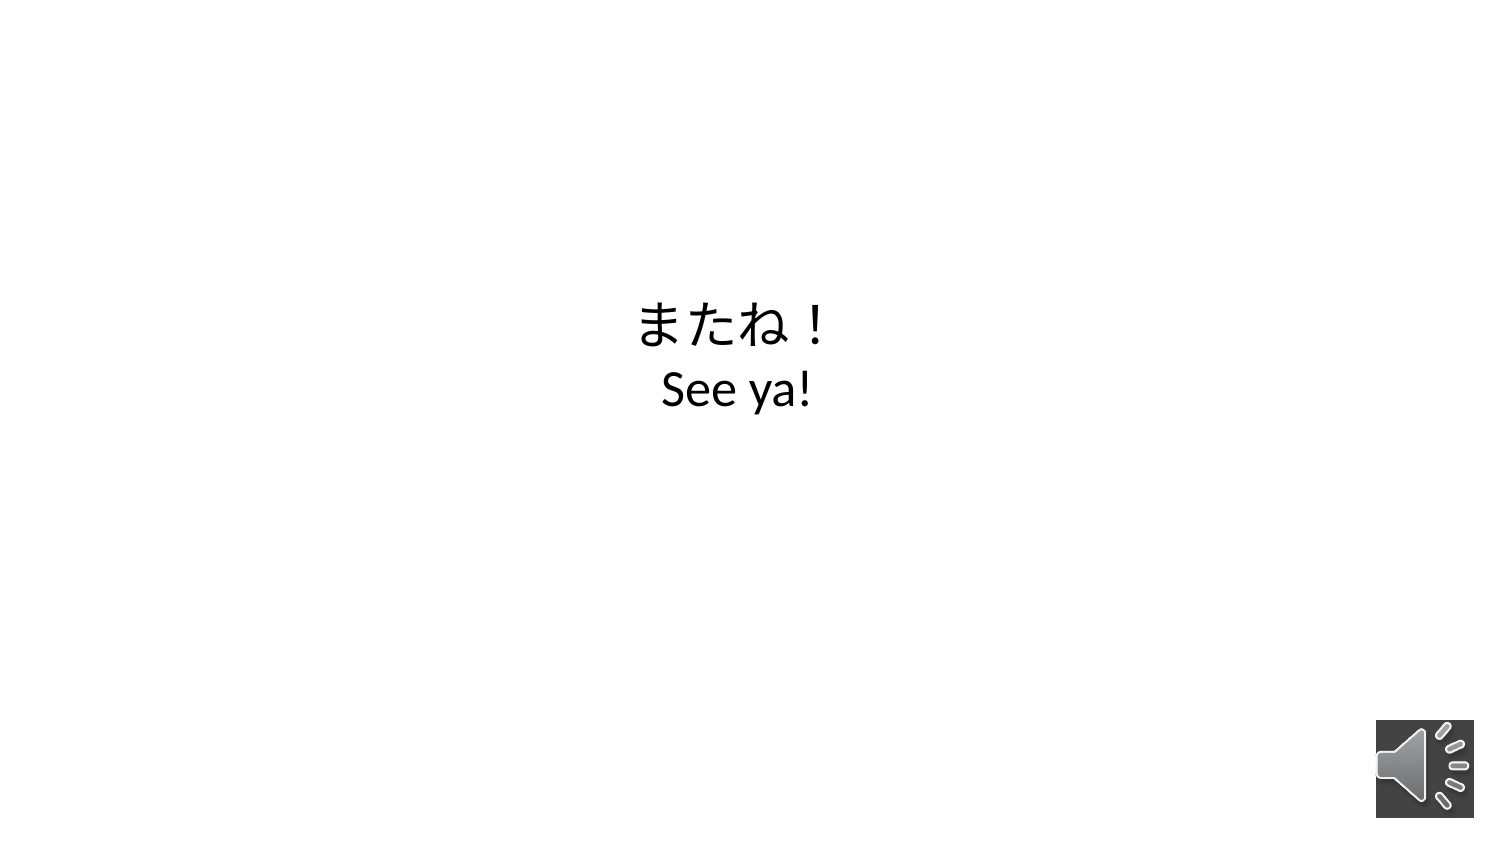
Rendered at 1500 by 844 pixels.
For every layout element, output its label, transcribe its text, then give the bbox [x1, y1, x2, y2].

title またね！ See ya! [62, 284, 1413, 425]
picture [1374, 718, 1476, 819]
